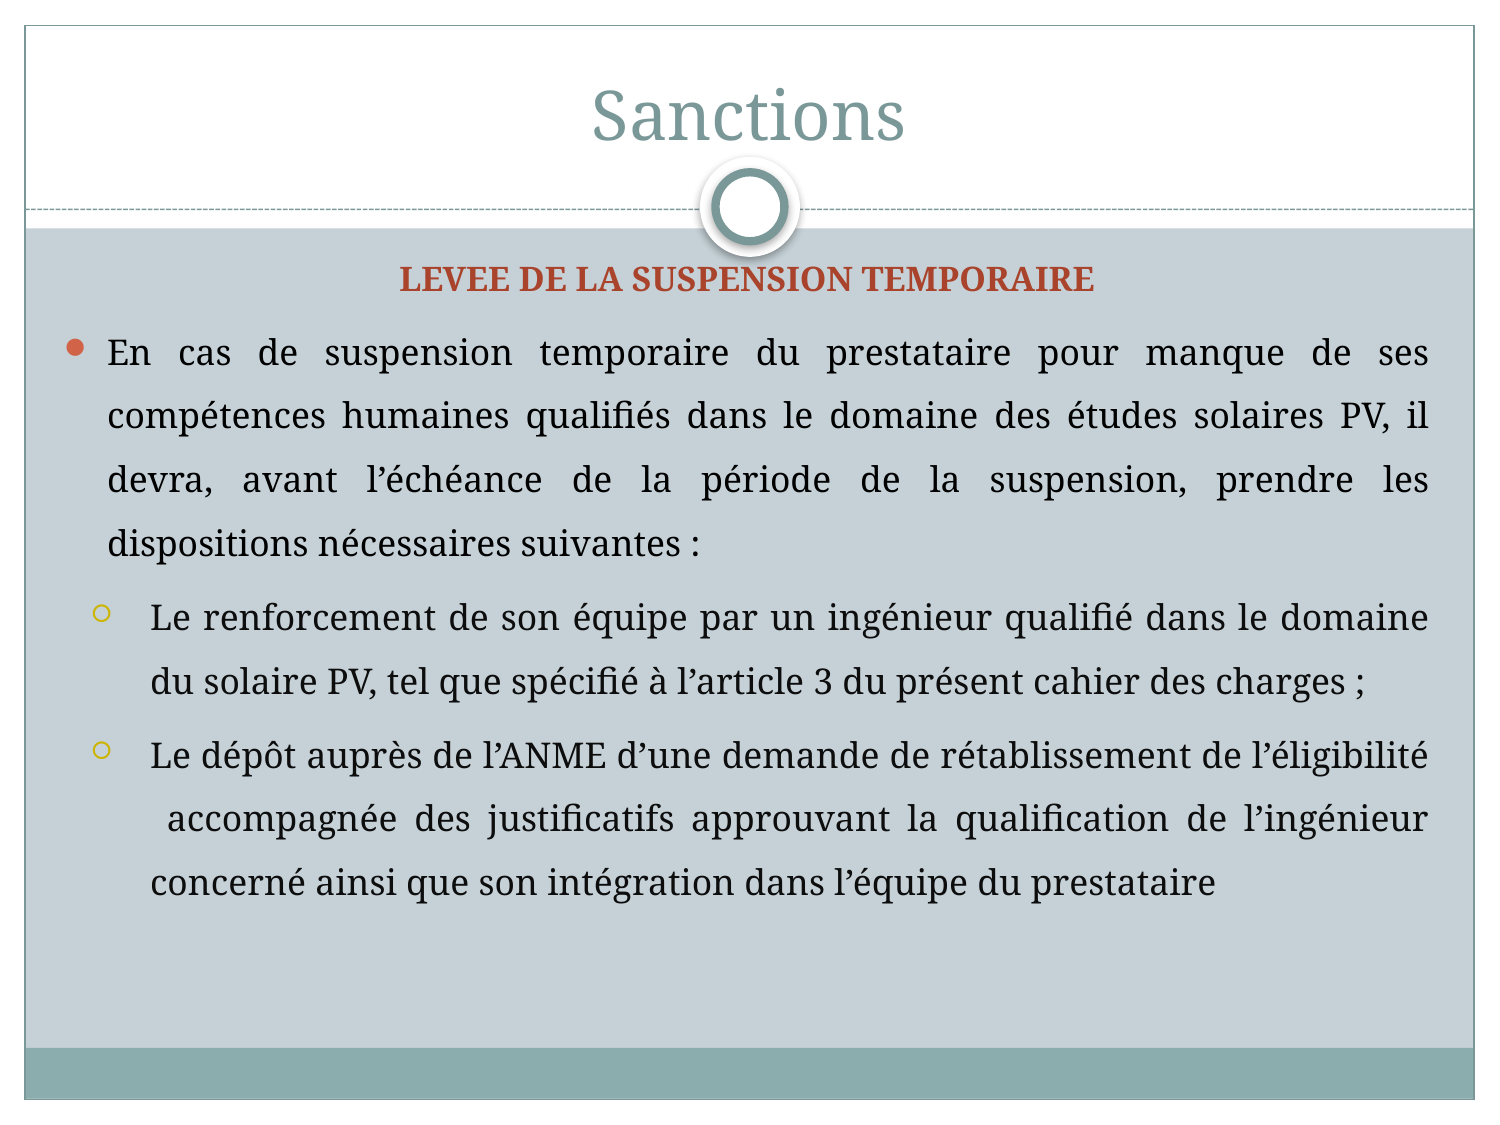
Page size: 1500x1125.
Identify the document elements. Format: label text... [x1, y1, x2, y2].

list LEVEE de la Suspension temporaire En cas de suspension temporaire du prestataire pour manque de ses compétences humaines qualifiés dans le domaine des études solaires PV, il devra, avant l’échéance de la période de la suspension, prendre les dispositions nécessaires suivantes : Le renforcement de son équipe par un ingénieur qualifié dans le domaine du solaire PV, tel que spécifié à l’article 3 du présent cahier des charges ; Le dépôt auprès de l’ANME d’une demande de rétablissement de l’éligibilité accompagnée des justificatifs approuvant la qualification de l’ingénieur concerné ainsi que son intégration dans l’équipe du prestataire [49, 250, 1445, 1001]
title Sanctions [49, 37, 1450, 162]
